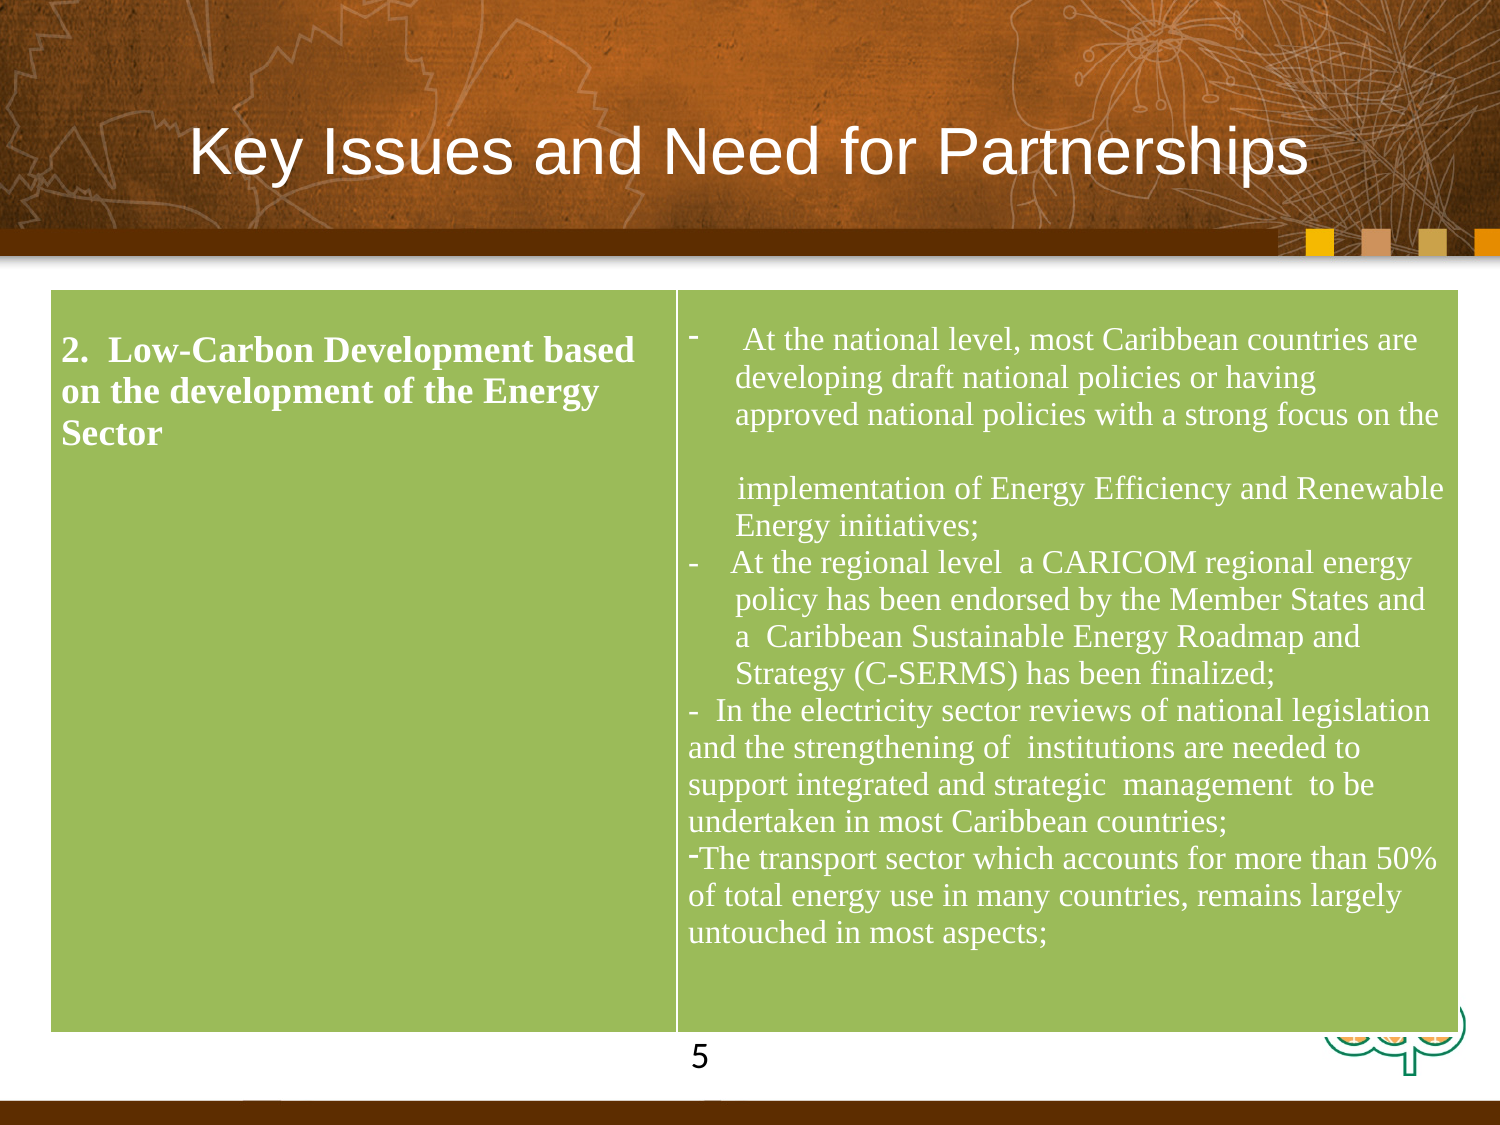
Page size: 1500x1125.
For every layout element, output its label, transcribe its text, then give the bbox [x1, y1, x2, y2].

table_header 2. Low-Carbon Development based on the development of the Energy Sector [51, 290, 676, 1032]
title Key Issues and Need for Partnerships [74, 62, 1426, 234]
table_header At the national level, most Caribbean countries are developing draft national policies or having approved national policies with a strong focus on the implementation of Energy Efficiency and Renewable Energy initiatives; - At the regional level a CARICOM regional energy policy has been endorsed by the Member States and a Caribbean Sustainable Energy Roadmap and Strategy (C-SERMS) has been finalized; - In the electricity sector reviews of national legislation and the strengthening of institutions are needed to support integrated and strategic management to be undertaken in most Caribbean countries; The transport sector which accounts for more than 50% of total energy use in many countries, remains largely untouched in most aspects; [678, 290, 1458, 1032]
slide_number 5 [525, 1037, 876, 1067]
picture [0, 0, 1500, 1125]
